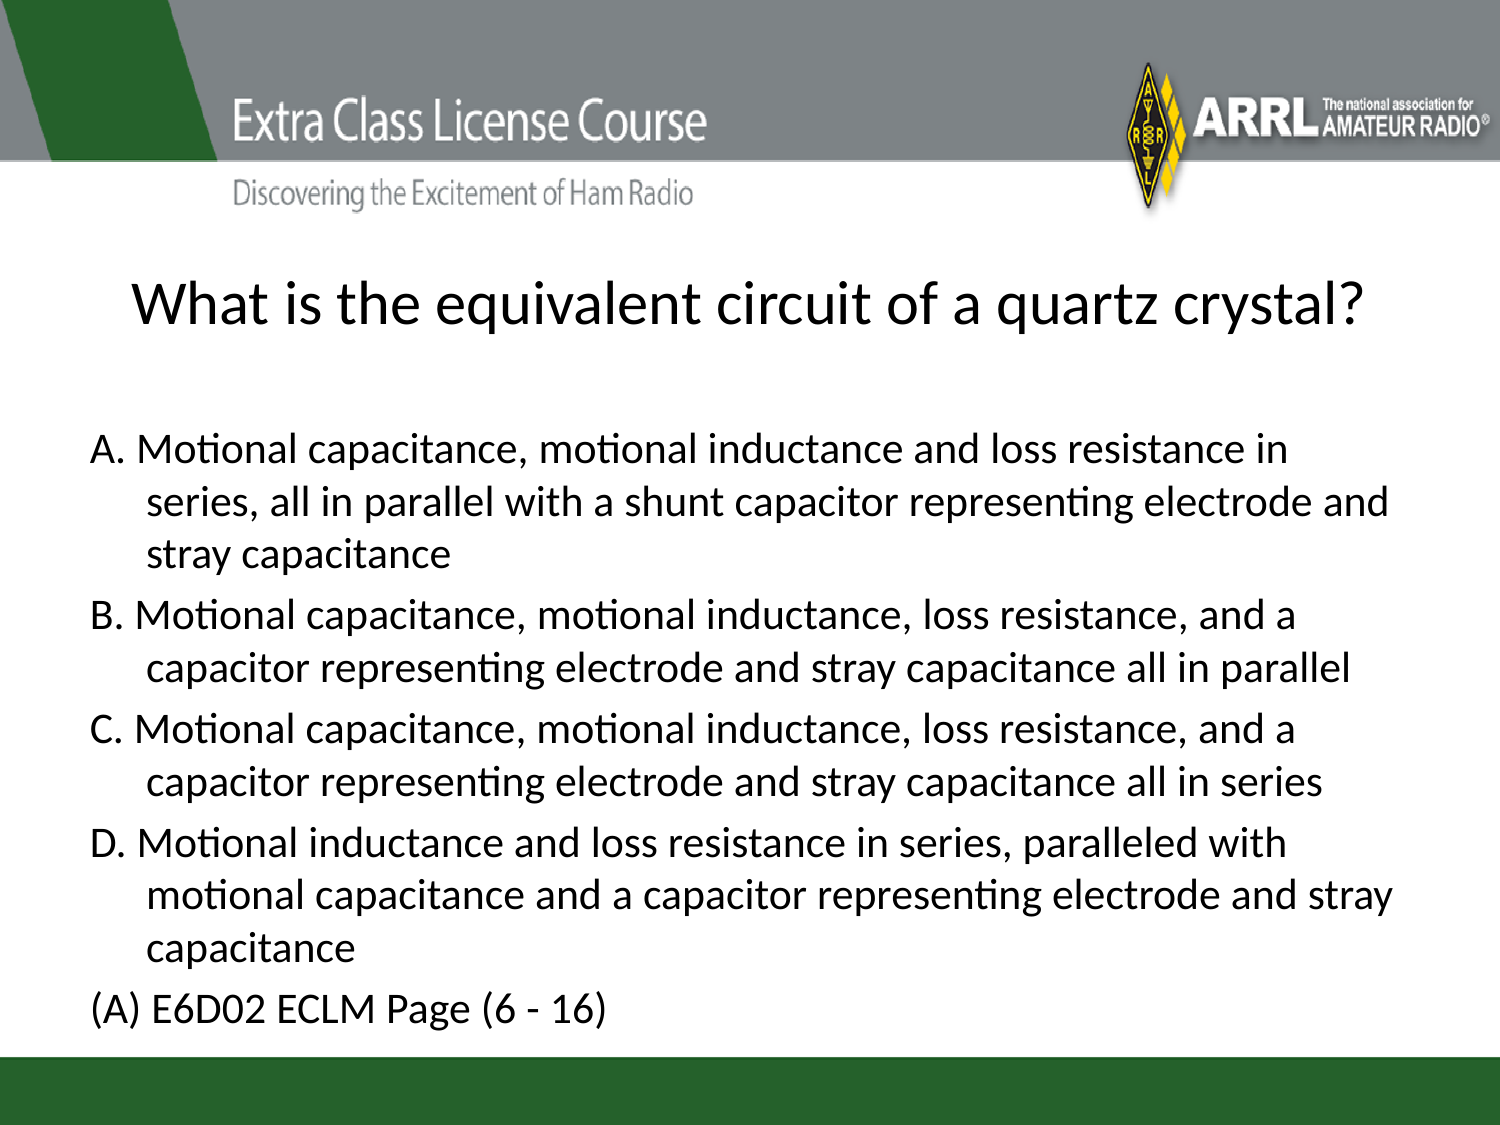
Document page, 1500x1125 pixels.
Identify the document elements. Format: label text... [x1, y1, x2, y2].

list A. Motional capacitance, motional inductance and loss resistance in series, all in parallel with a shunt capacitor representing electrode and stray capacitance B. Motional capacitance, motional inductance, loss resistance, and a capacitor representing electrode and stray capacitance all in parallel C. Motional capacitance, motional inductance, loss resistance, and a capacitor representing electrode and stray capacitance all in series D. Motional inductance and loss resistance in series, paralleled with motional capacitance and a capacitor representing electrode and stray capacitance (A) E6D02 ECLM Page (6 - 16) [75, 412, 1425, 930]
picture [0, 0, 1500, 1125]
title What is the equivalent circuit of a quartz crystal? [75, 254, 1425, 412]
